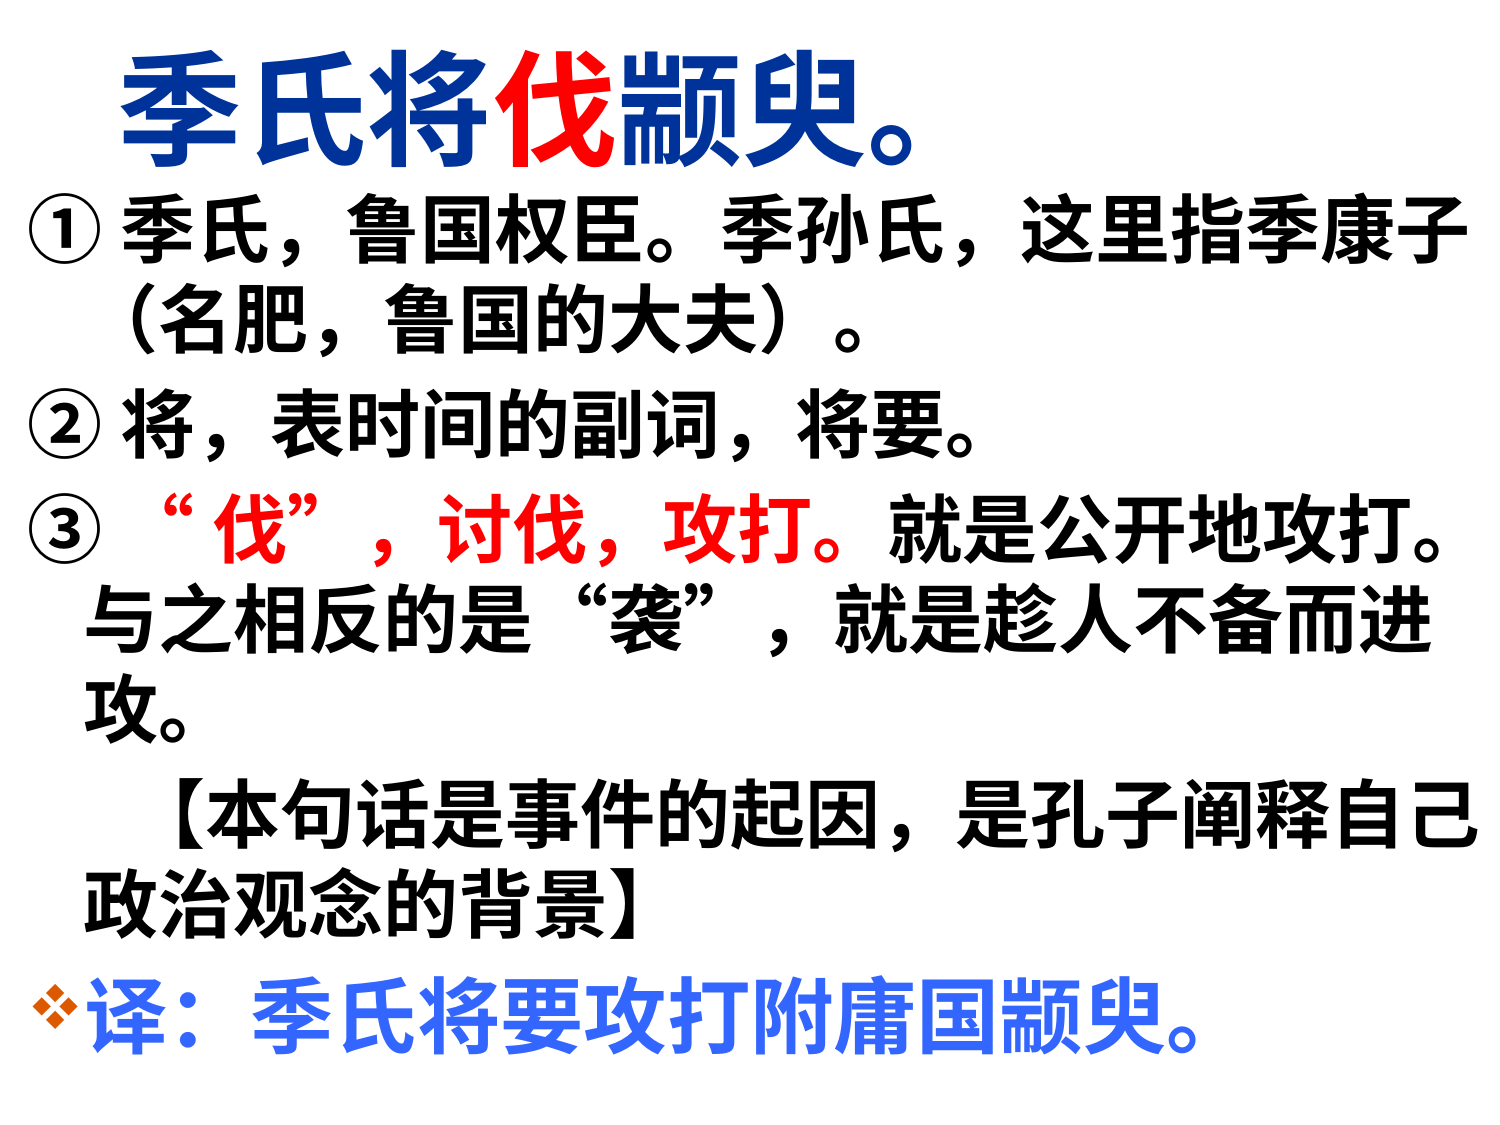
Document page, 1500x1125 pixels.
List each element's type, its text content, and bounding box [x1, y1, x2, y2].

list ①季氏，鲁国权臣。季孙氏，这里指季康子（名肥，鲁国的大夫）。 ②将，表时间的副词，将要。 ③ “伐”，讨伐，攻打。就是公开地攻打。与之相反的是“袭”，就是趁人不备而进攻。 【本句话是事件的起因，是孔子阐释自己政治观念的背景】 译：季氏将要攻打附庸国颛臾。 [12, 175, 1500, 1051]
title 季氏将伐颛臾。 [49, 12, 1452, 175]
